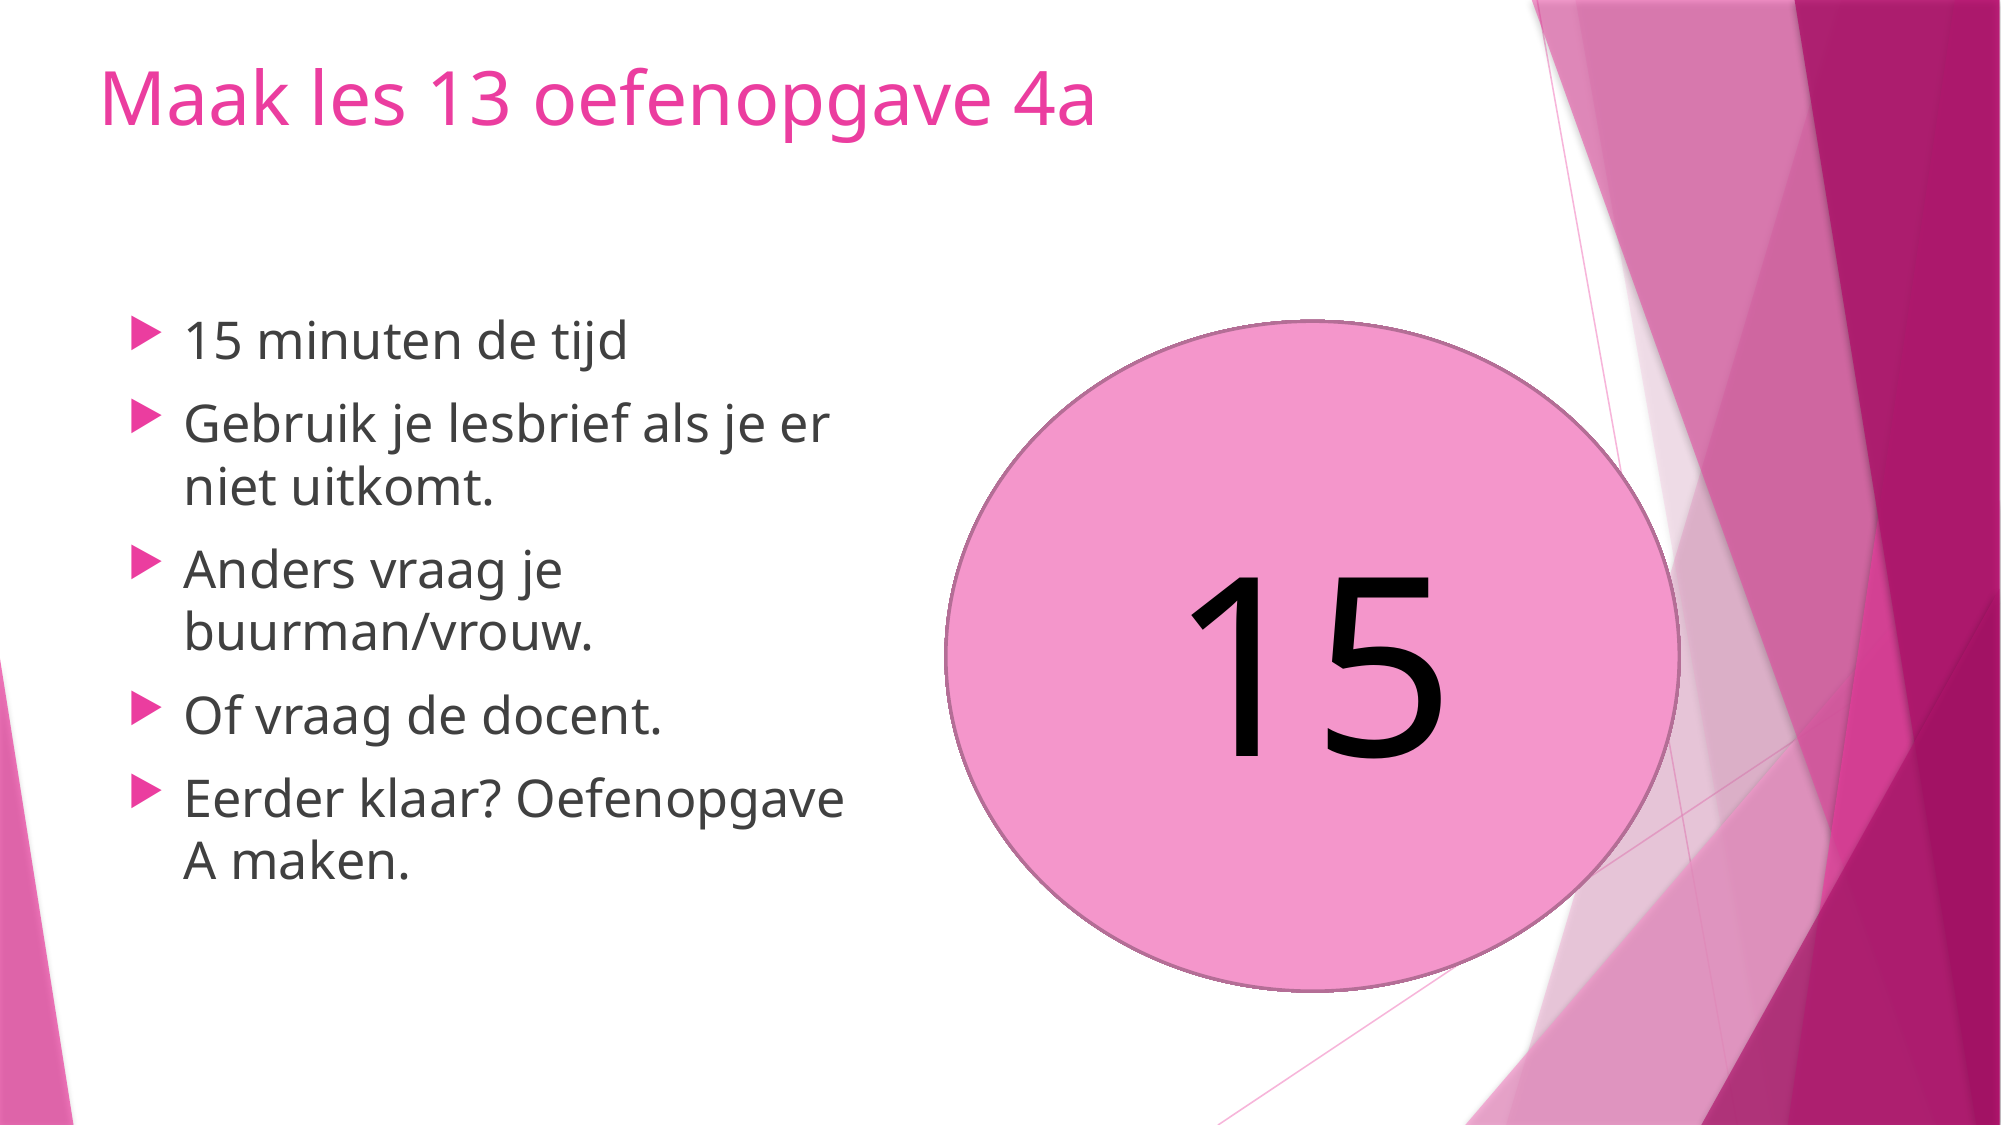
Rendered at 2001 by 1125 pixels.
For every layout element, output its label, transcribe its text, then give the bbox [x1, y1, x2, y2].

text_box 15 [944, 319, 1681, 993]
list 15 minuten de tijd Gebruik je lesbrief als je er niet uitkomt. Anders vraag je buurman/vrouw. Of vraag de docent. Eerder klaar? Oefenopgave A maken. [112, 299, 896, 992]
title Maak les 13 oefenopgave 4a [83, 42, 1494, 260]
